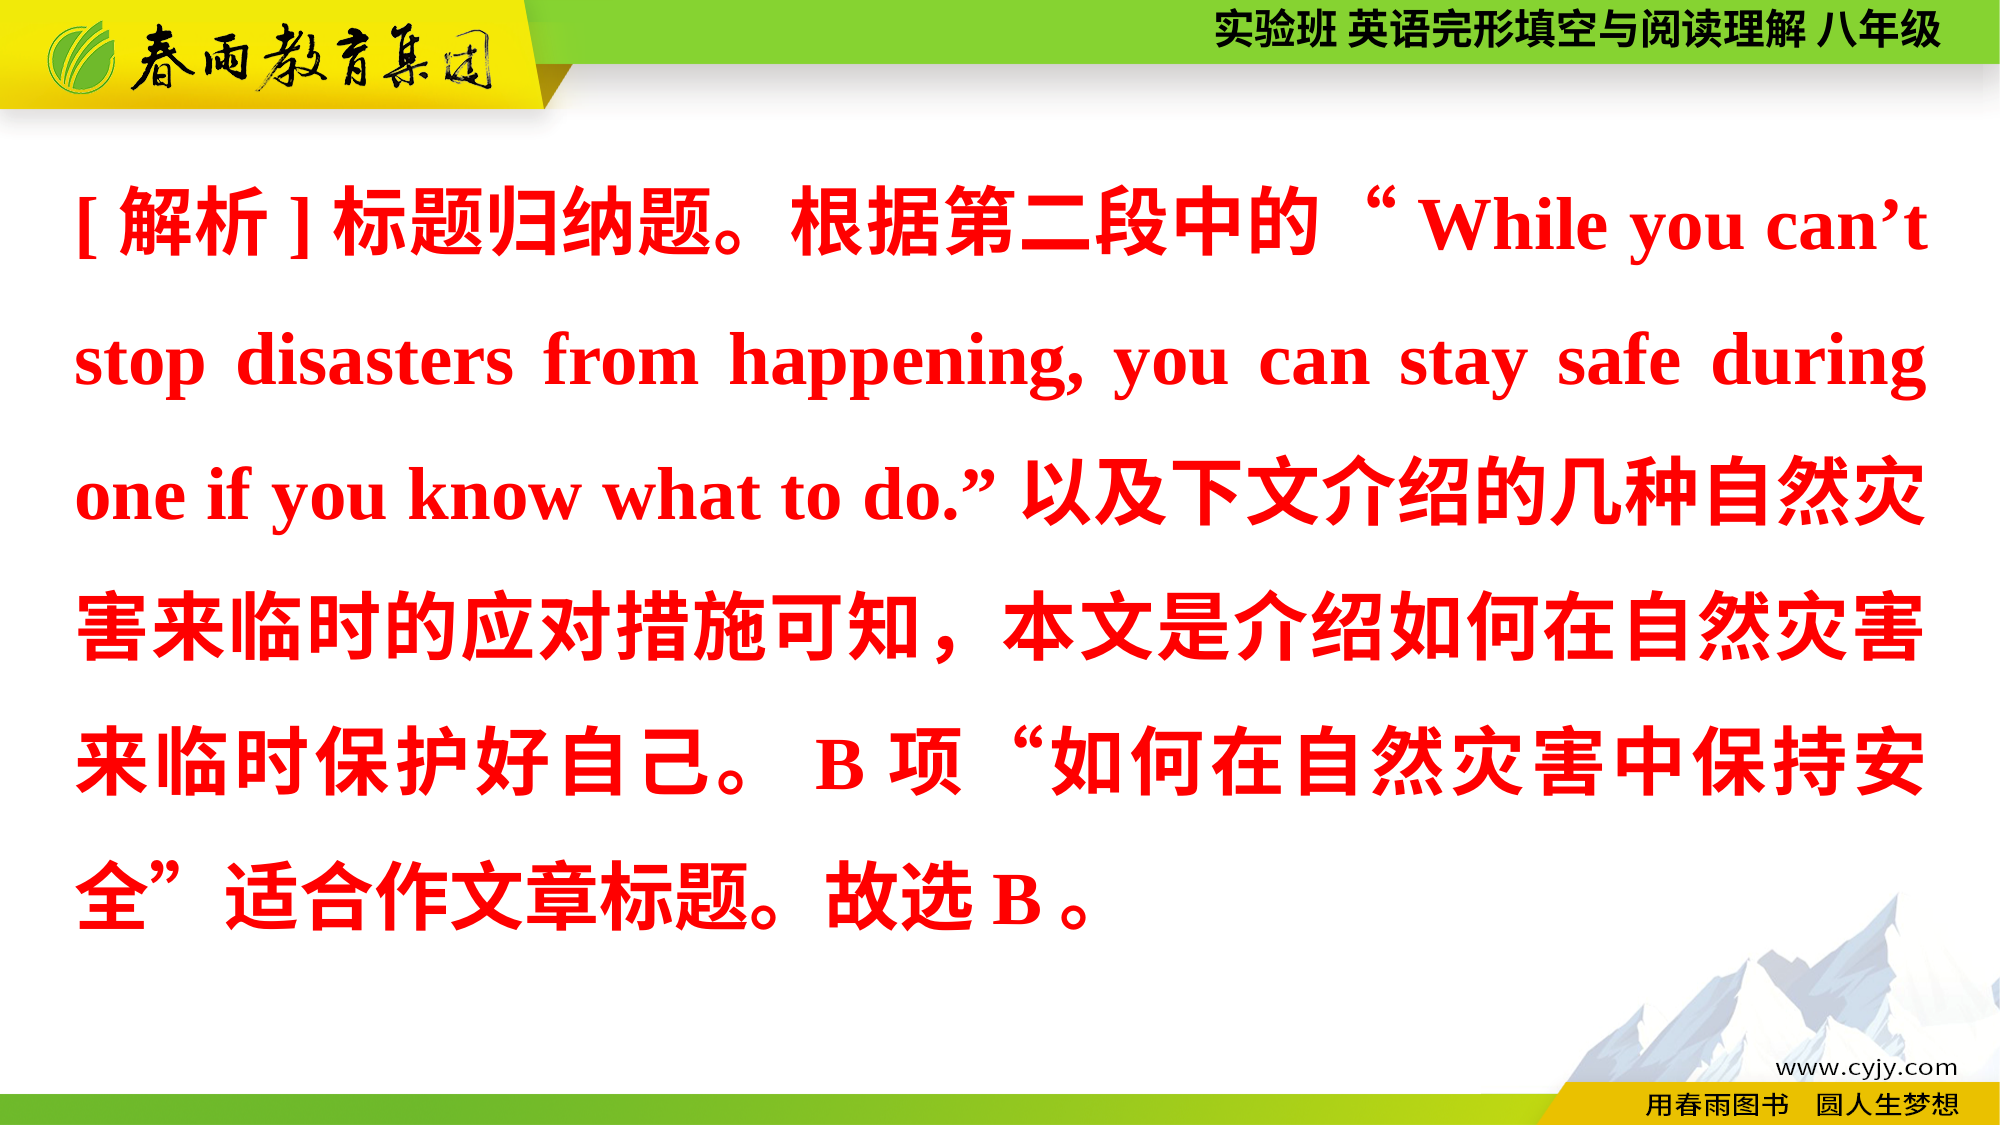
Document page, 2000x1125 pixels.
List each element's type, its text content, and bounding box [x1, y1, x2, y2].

list [解析]标题归纳题。根据第二段中的“While you can’t stop disasters from happening, you can stay safe during one if you know what to do.”以及下文介绍的几种自然灾害来临时的应对措施可知，本文是介绍如何在自然灾害来临时保护好自己。B项“如何在自然灾害中保持安全”适合作文章标题。故选B。 [59, 122, 1944, 956]
picture [0, 0, 2000, 1125]
